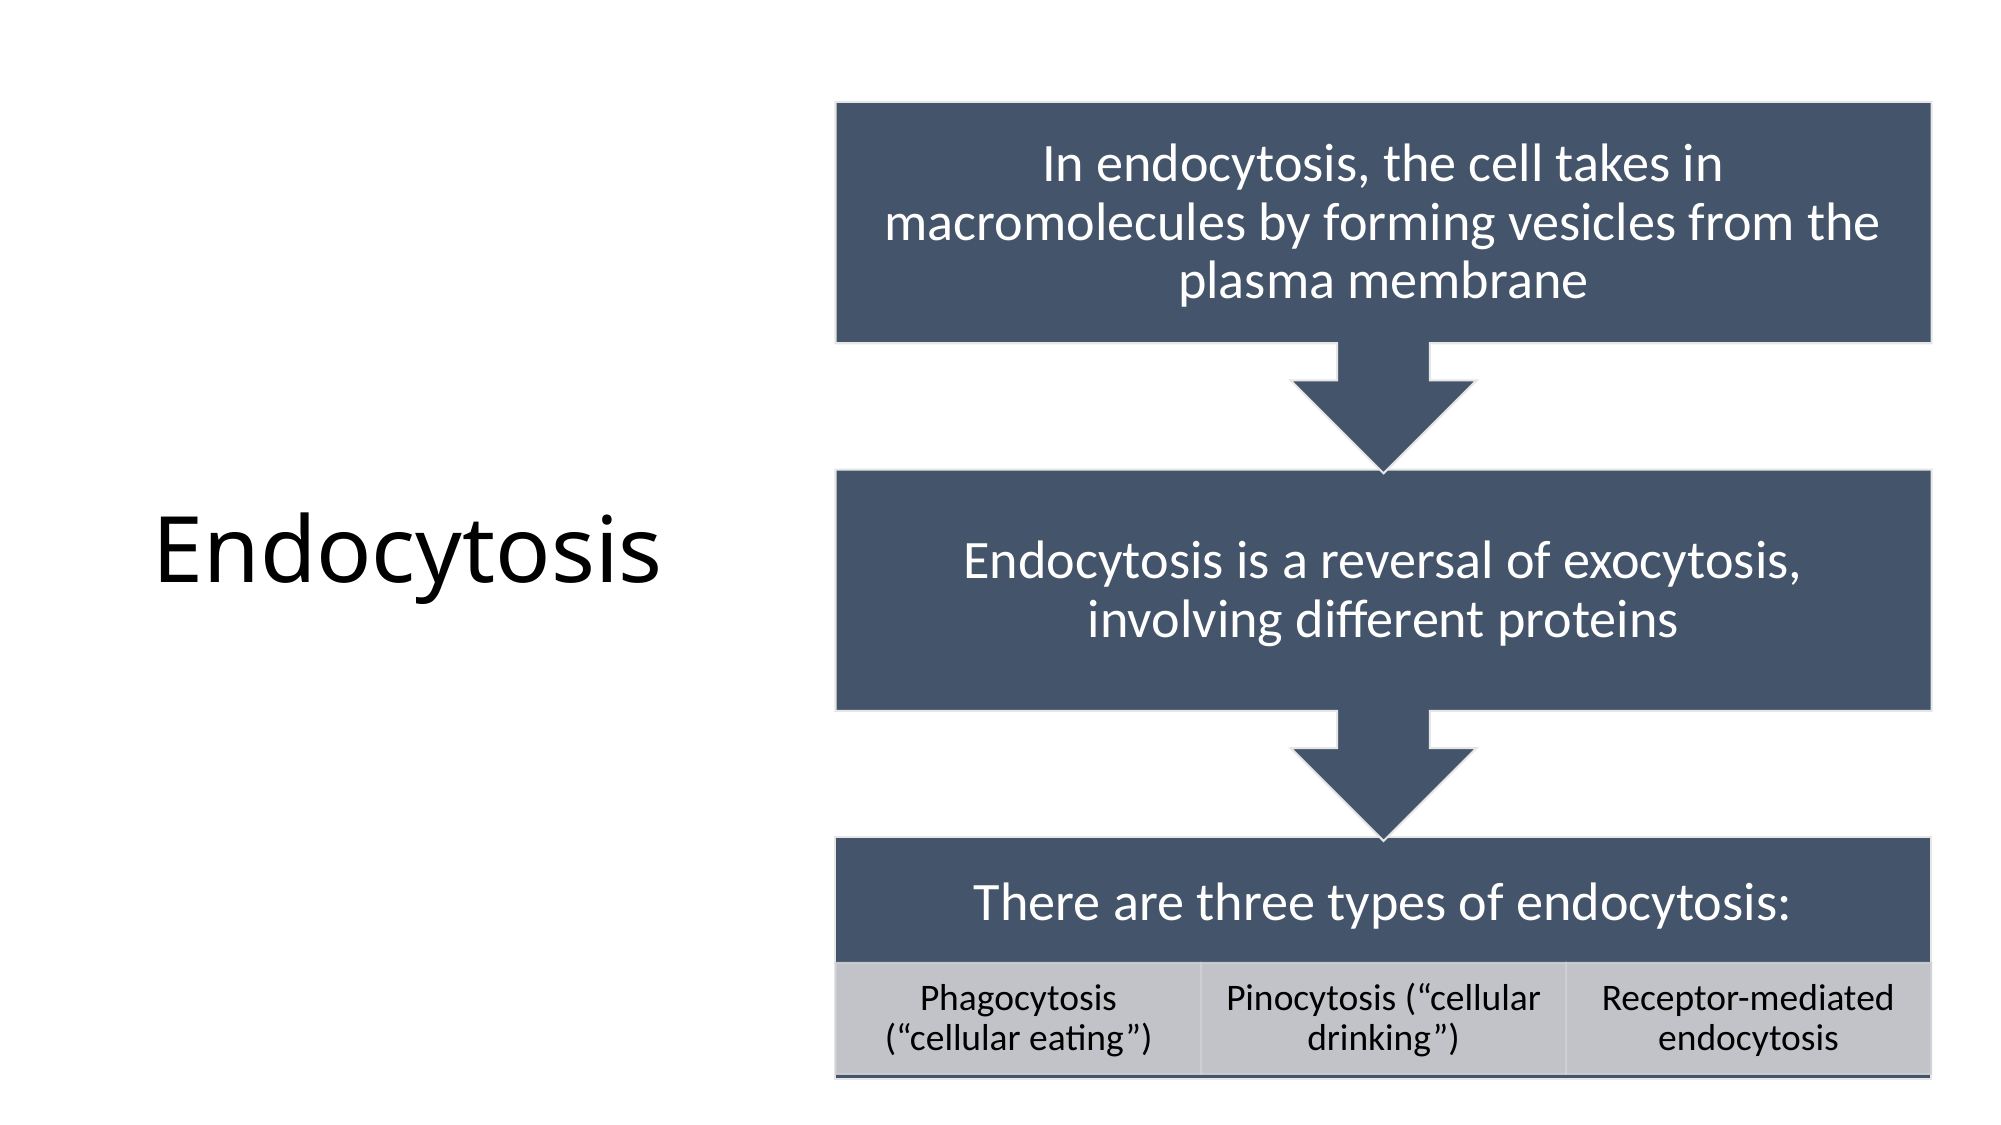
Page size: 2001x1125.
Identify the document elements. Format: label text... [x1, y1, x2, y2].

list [835, 101, 1932, 1079]
title Endocytosis [137, 101, 691, 1005]
